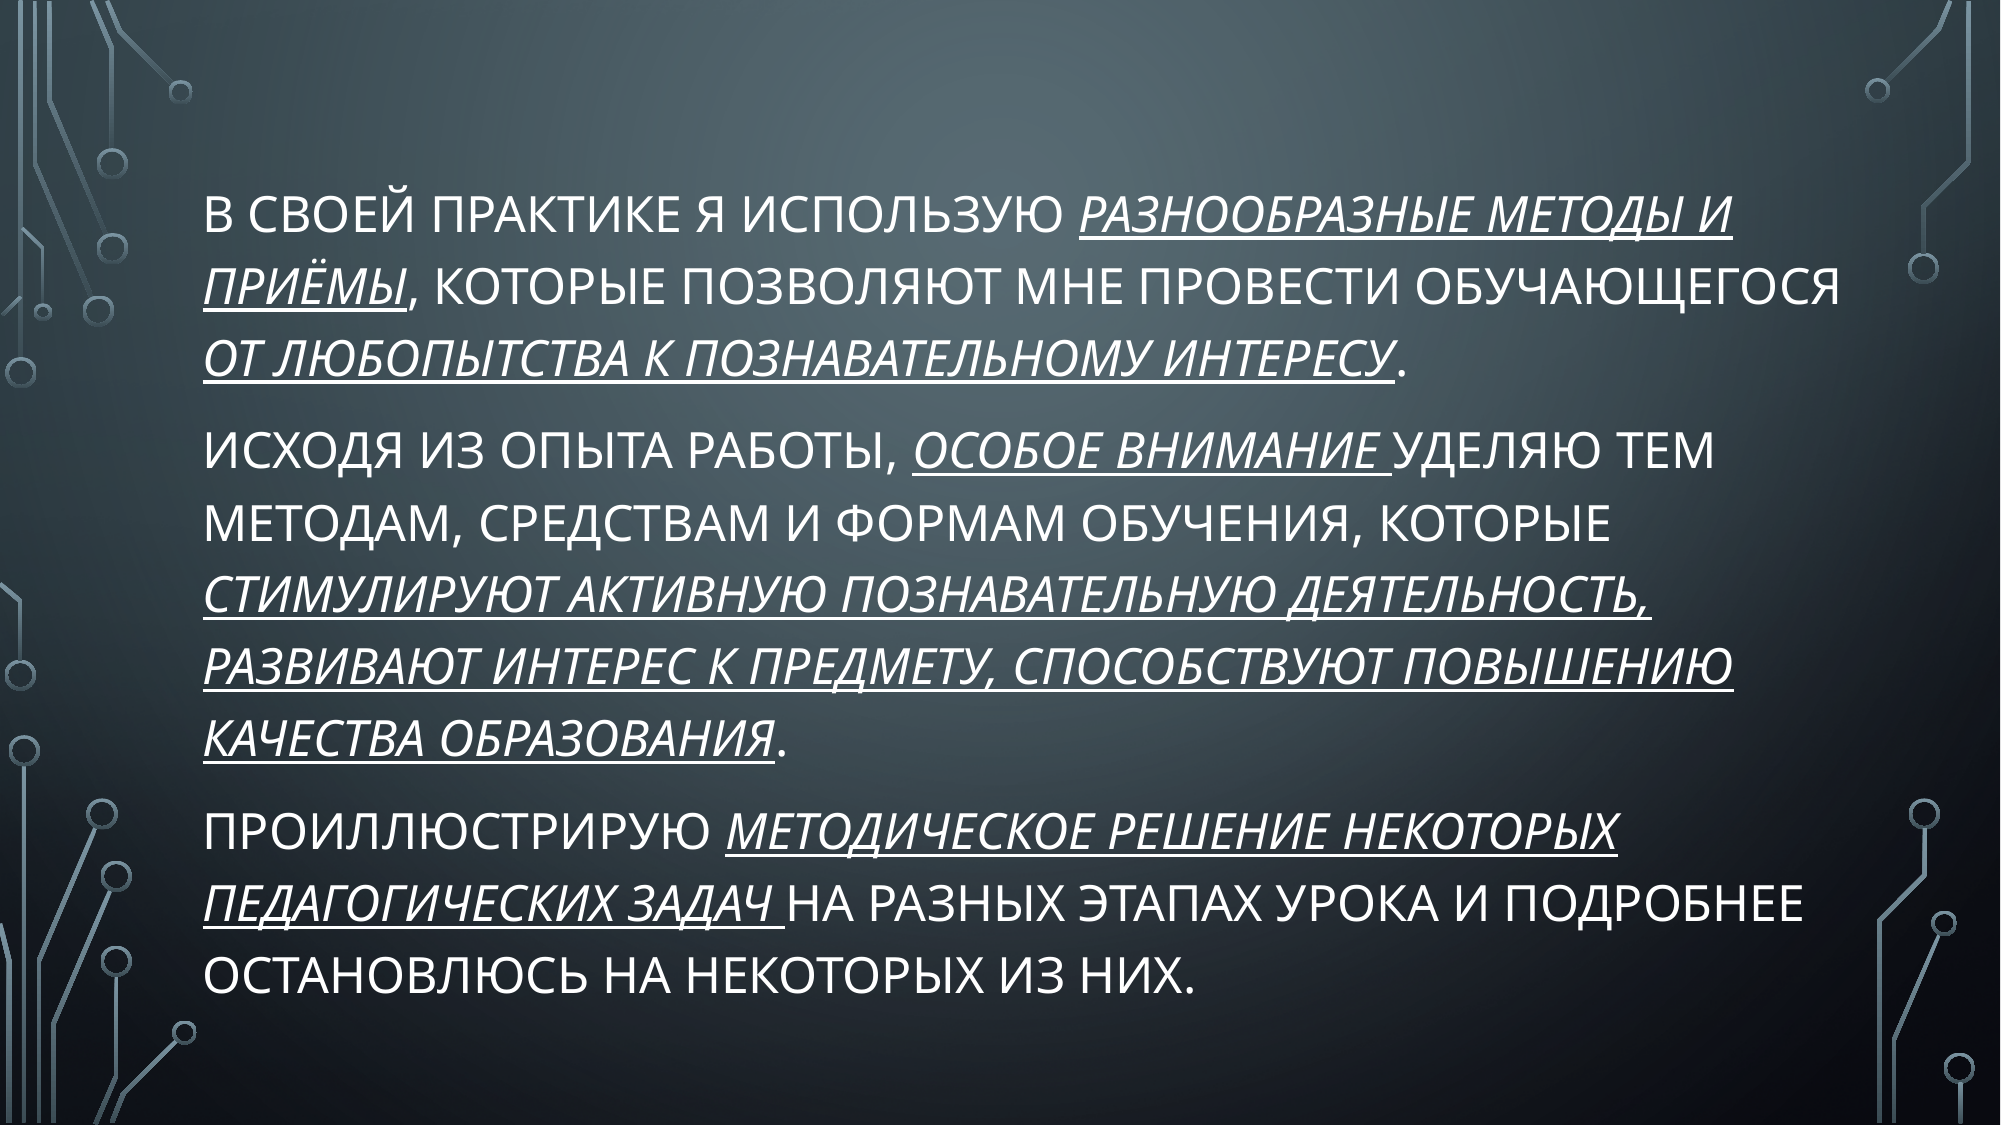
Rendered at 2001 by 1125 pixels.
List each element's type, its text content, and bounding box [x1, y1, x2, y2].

list В своей практике я использую разнообразные методы и приёмы, которые позволяют мне провести обучающегося от любопытства к познавательному интересу. Исходя из опыта работы, особое внимание уделяю тем методам, средствам и формам обучения, которые стимулируют активную познавательную деятельность, развивают интерес к предмету, способствуют повышению качества образования. Проиллюстрирую методическое решение некоторых педагогических задач на разных этапах урока и подробнее остановлюсь на некоторых из них. [187, 162, 1879, 1033]
